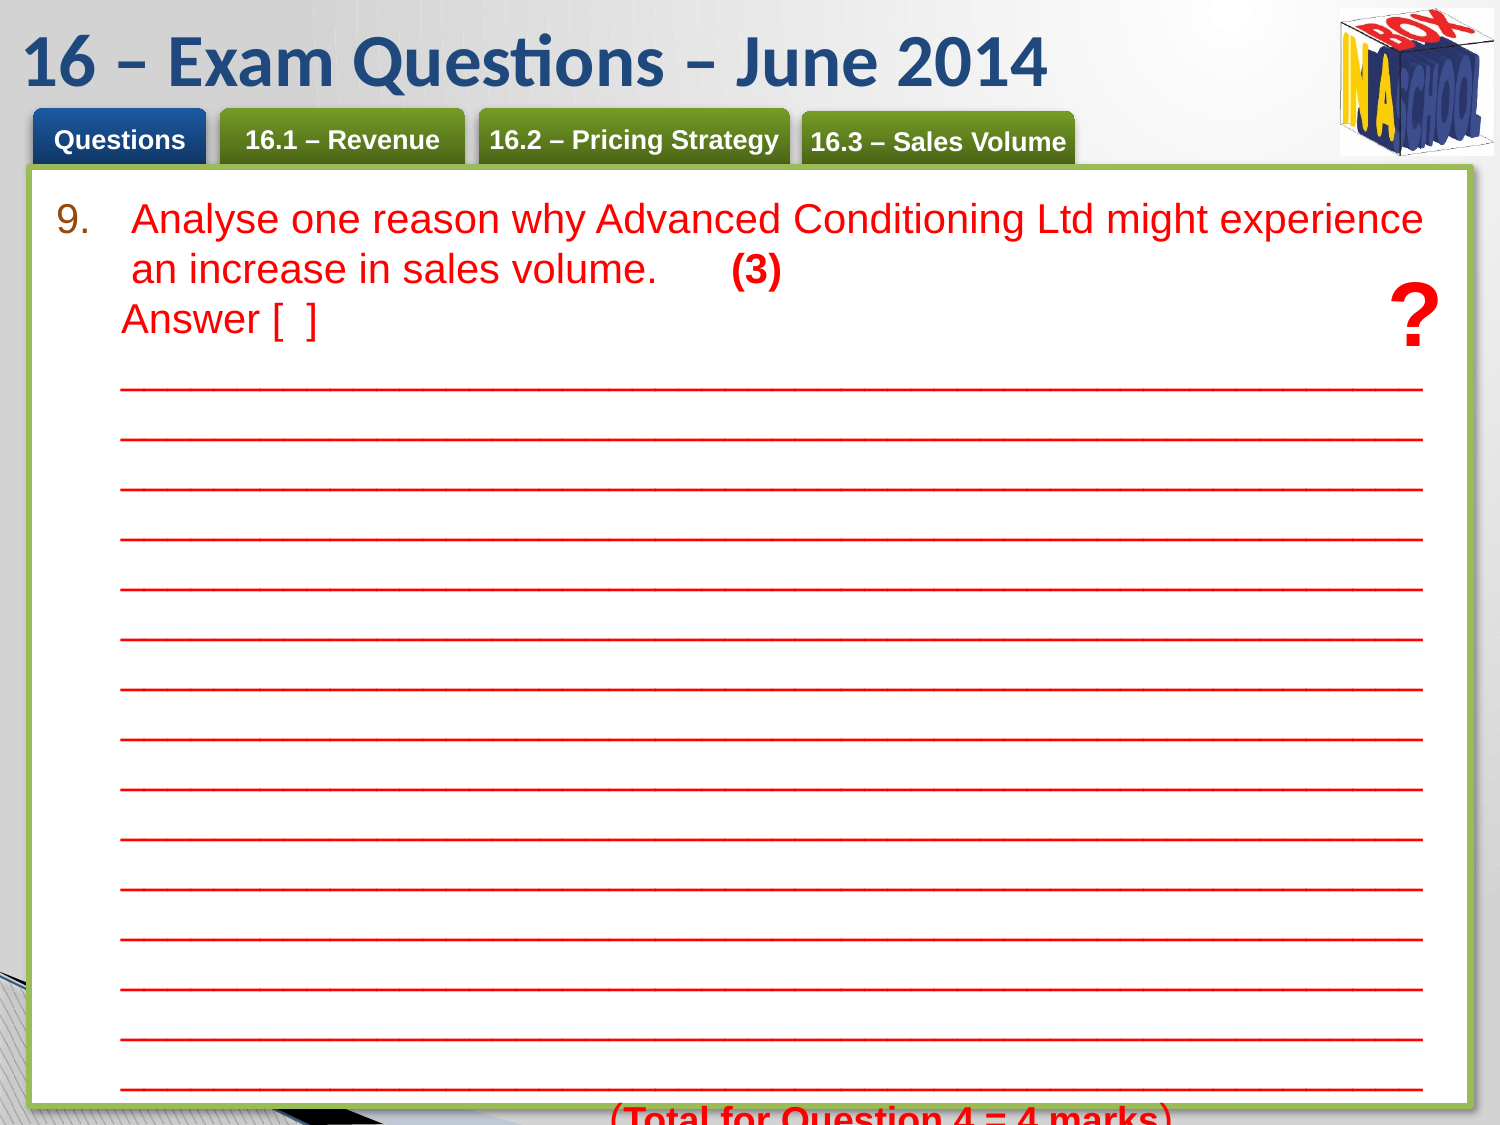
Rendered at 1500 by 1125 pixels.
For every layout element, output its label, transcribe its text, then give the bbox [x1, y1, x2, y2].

title 16 – Exam Questions – June 2014 [5, 11, 1270, 102]
text_box ? [1372, 247, 1459, 372]
text_box Analyse one reason why Advanced Conditioning Ltd might experience an increase in sales volume. (3) Answer [ ] _____________________________________________________________________________________________________________________________________________________________________________________________________________________________________________________________________________________________________________________________________________________________________________________________________________________________________________________________________________________________________________________________________________________________________________________________________________________________________________________________________________________________________________________________________________________________________________________________________________________________________________________________________________________________(Total for Question 4 = 4 marks) [41, 184, 1459, 1125]
picture [1340, 8, 1495, 156]
